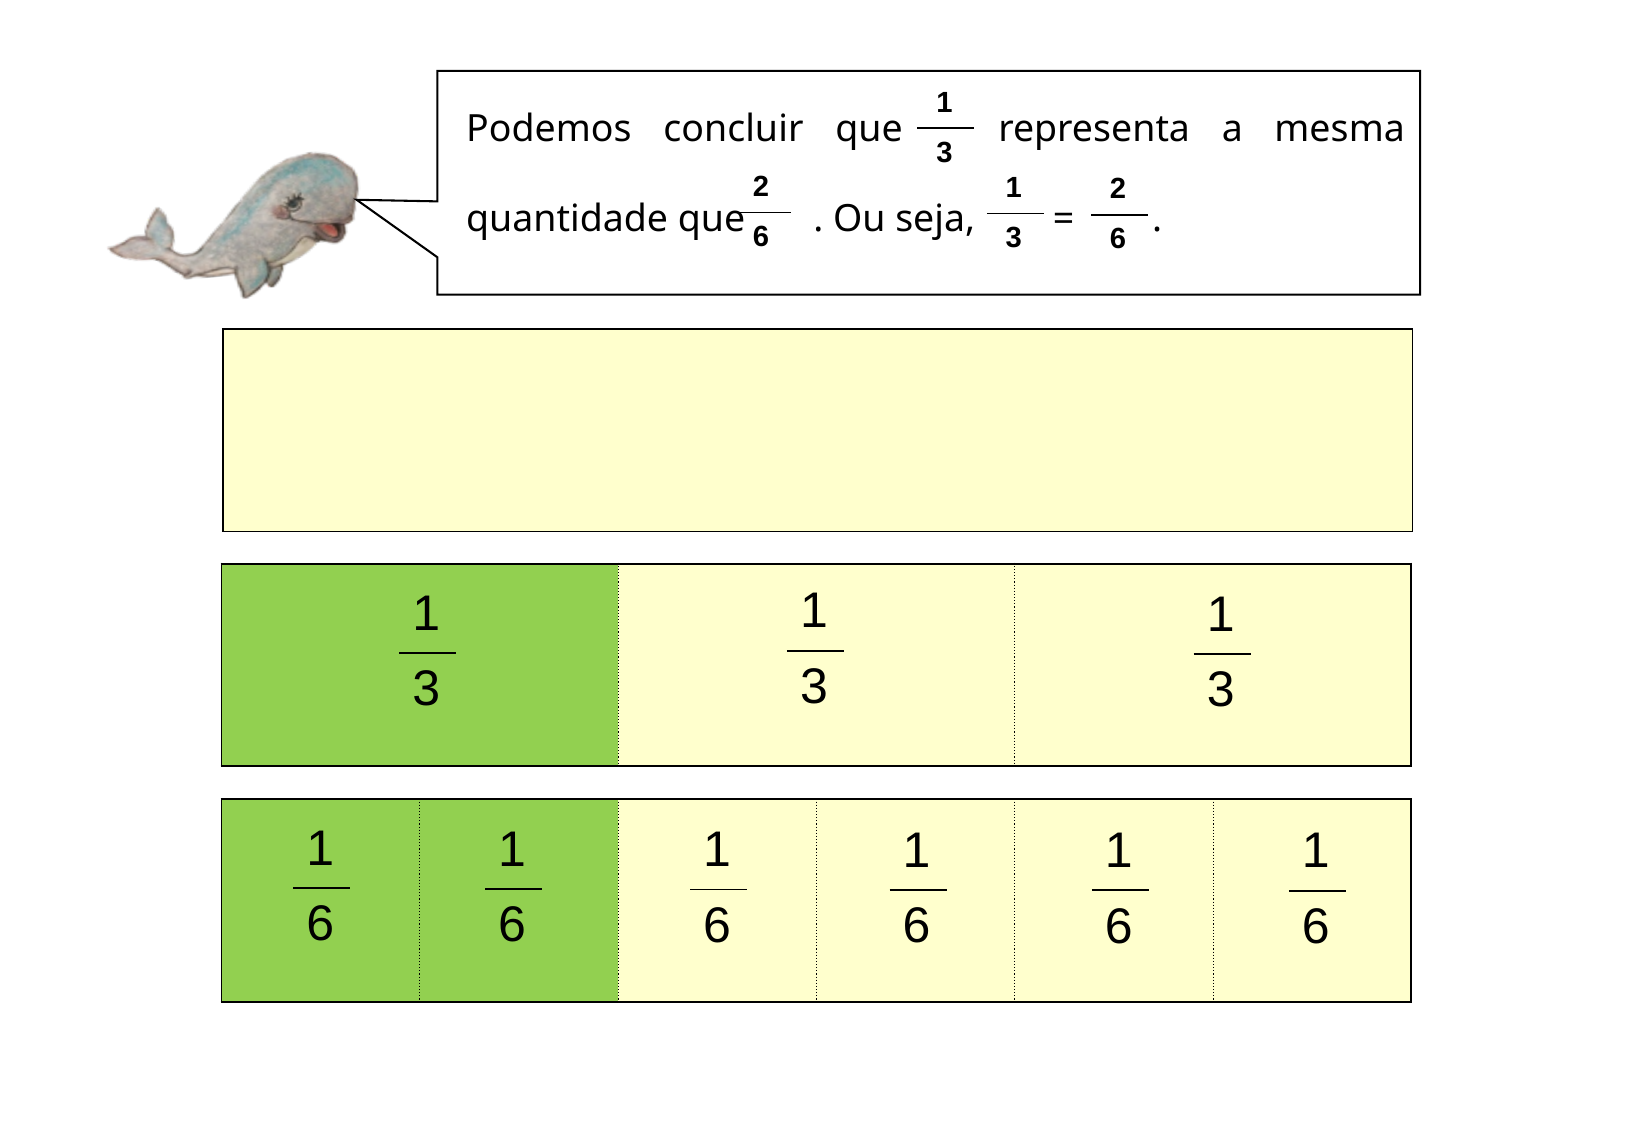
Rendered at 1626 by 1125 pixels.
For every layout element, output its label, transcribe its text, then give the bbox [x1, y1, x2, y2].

picture [87, 140, 388, 314]
table_cell 6 [1092, 891, 1149, 966]
table_cell 6 [1091, 216, 1148, 265]
table_cell 3 [987, 214, 1044, 263]
text_box Podemos concluir que representa a mesma quantidade que . Ou seja, = . [383, 69, 1422, 296]
table_cell 3 [1194, 655, 1251, 730]
table_cell 6 [690, 890, 747, 965]
table_header 1 [987, 164, 1044, 213]
table_header [1213, 800, 1410, 1001]
table_header [816, 800, 1015, 1001]
table_header 1 [1092, 815, 1149, 889]
table_header [224, 330, 1412, 531]
table_header 1 [485, 813, 542, 888]
table_cell 6 [293, 889, 350, 964]
table_header [1015, 565, 1410, 765]
table_cell 6 [734, 213, 791, 262]
table_cell 3 [399, 654, 456, 729]
table_header [1015, 800, 1213, 1001]
table_header 1 [1194, 578, 1251, 653]
table_header 1 [690, 814, 747, 889]
table_header [618, 800, 816, 1001]
table_header [420, 800, 618, 1001]
table_header 1 [890, 814, 947, 889]
table_header 2 [734, 163, 791, 212]
table_header [222, 800, 420, 1001]
table_header 1 [917, 78, 974, 127]
table_header 2 [1091, 165, 1148, 214]
table_header 1 [399, 577, 456, 652]
table_header [618, 565, 1015, 765]
table_header 1 [293, 813, 350, 887]
table_cell 6 [890, 891, 947, 965]
table_cell 3 [787, 652, 844, 726]
table_cell 3 [917, 129, 974, 178]
text_box [1020, 324, 1415, 431]
table_header [222, 565, 618, 765]
table_cell 6 [485, 890, 542, 964]
table_header 1 [787, 575, 844, 650]
table_header 1 [1289, 815, 1346, 890]
table_cell 6 [1289, 892, 1346, 966]
